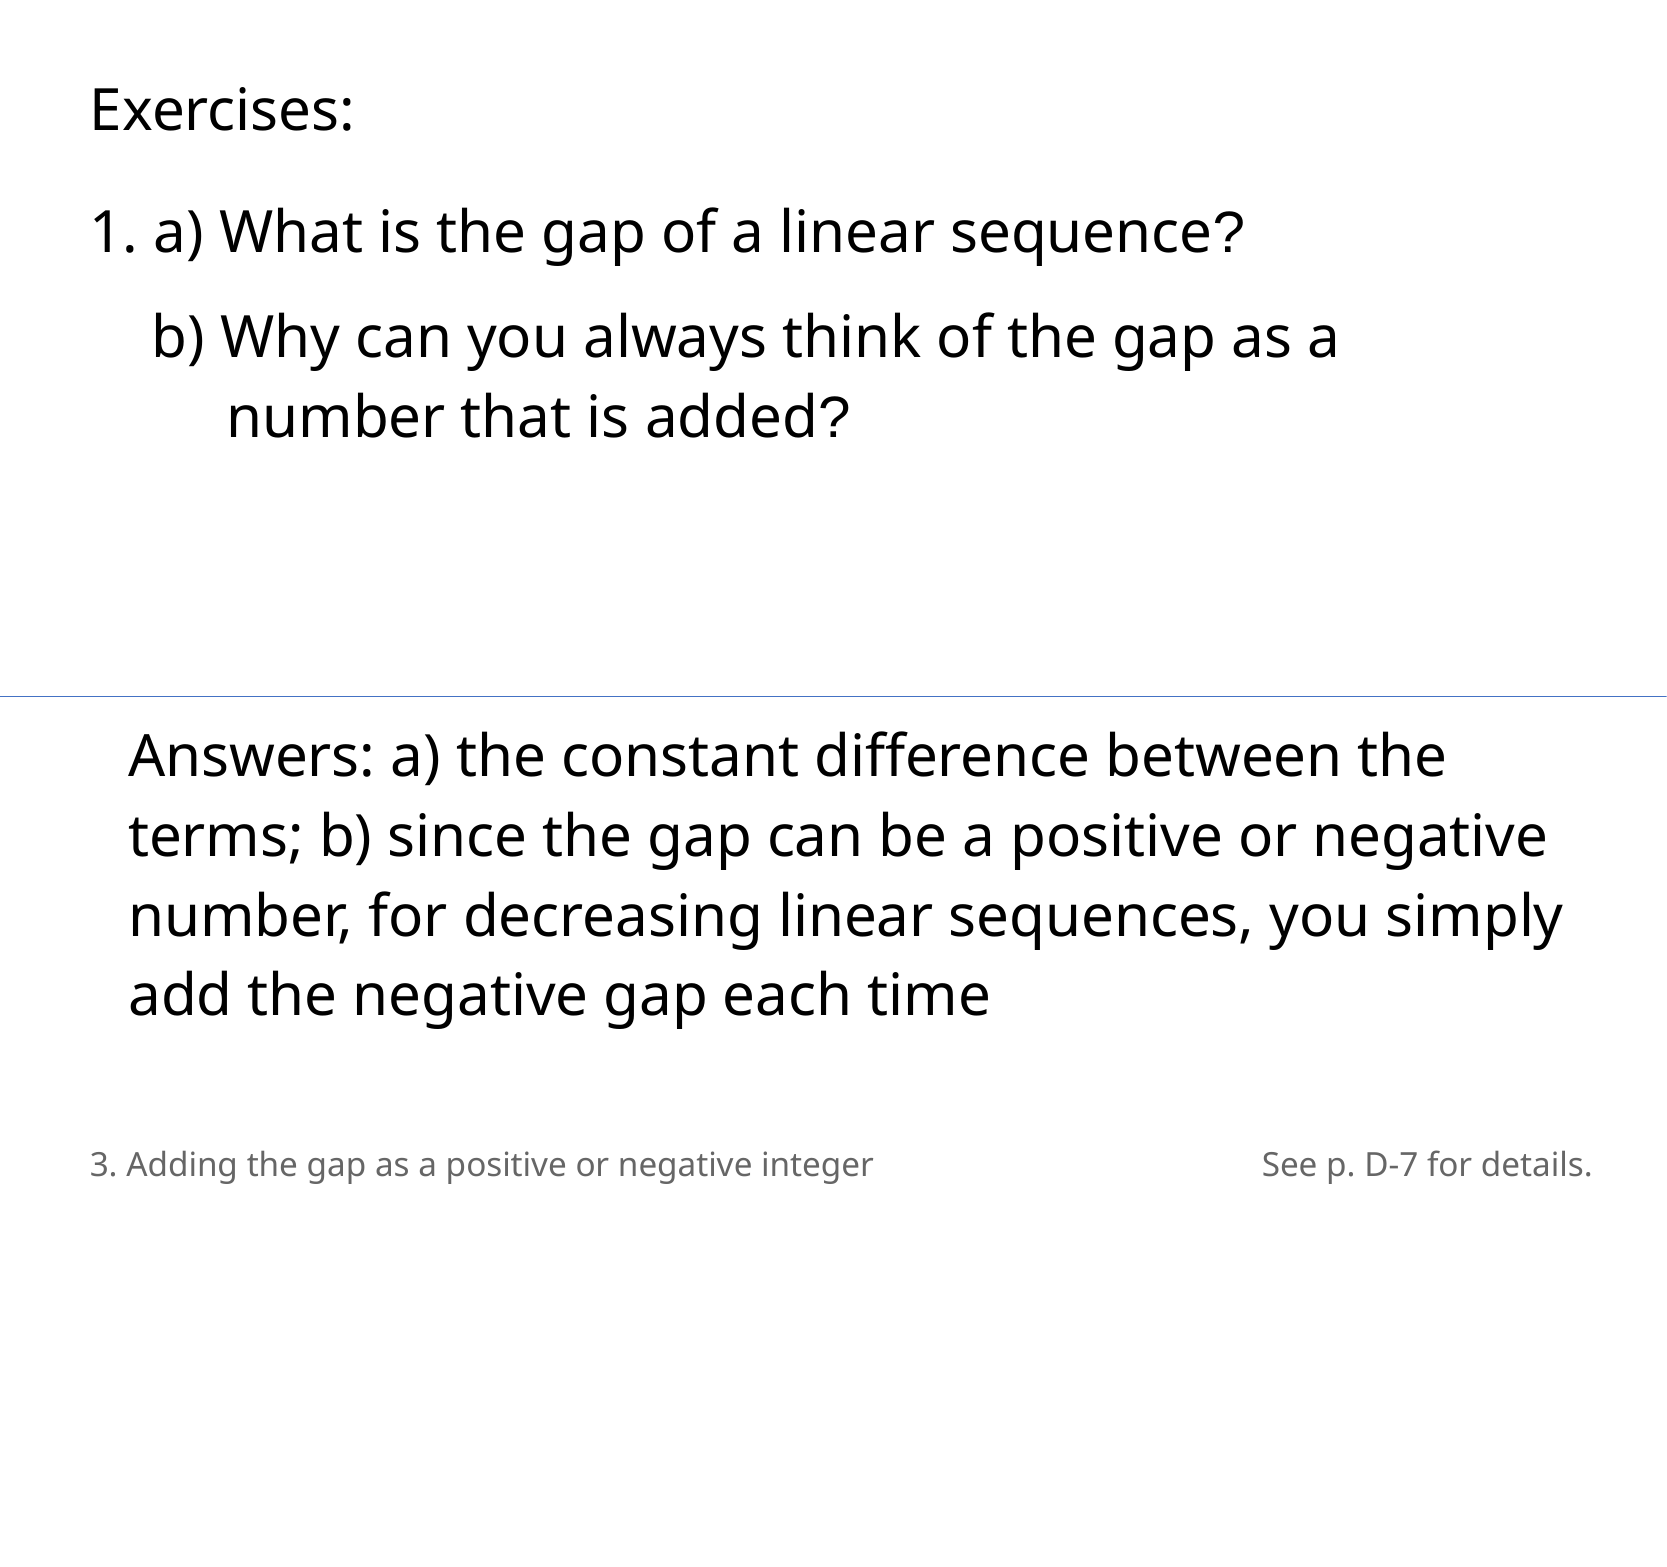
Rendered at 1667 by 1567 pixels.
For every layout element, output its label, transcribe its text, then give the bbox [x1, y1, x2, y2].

text_box Answers: a) the constant difference between the terms; b) since the gap can be a positive or negative number, for decreasing linear sequences, you simply add the negative gap each time [113, 701, 1597, 1035]
text_box 3. Adding the gap as a positive or negative integer [74, 1135, 1003, 1190]
text_box See p. D-7 for details. [1051, 1135, 1608, 1190]
text_box 1. a) What is the gap of a linear sequence? b) Why can you always think of the gap as a ​ number that is added? [74, 177, 1597, 456]
text_box Exercises: [74, 64, 1532, 150]
